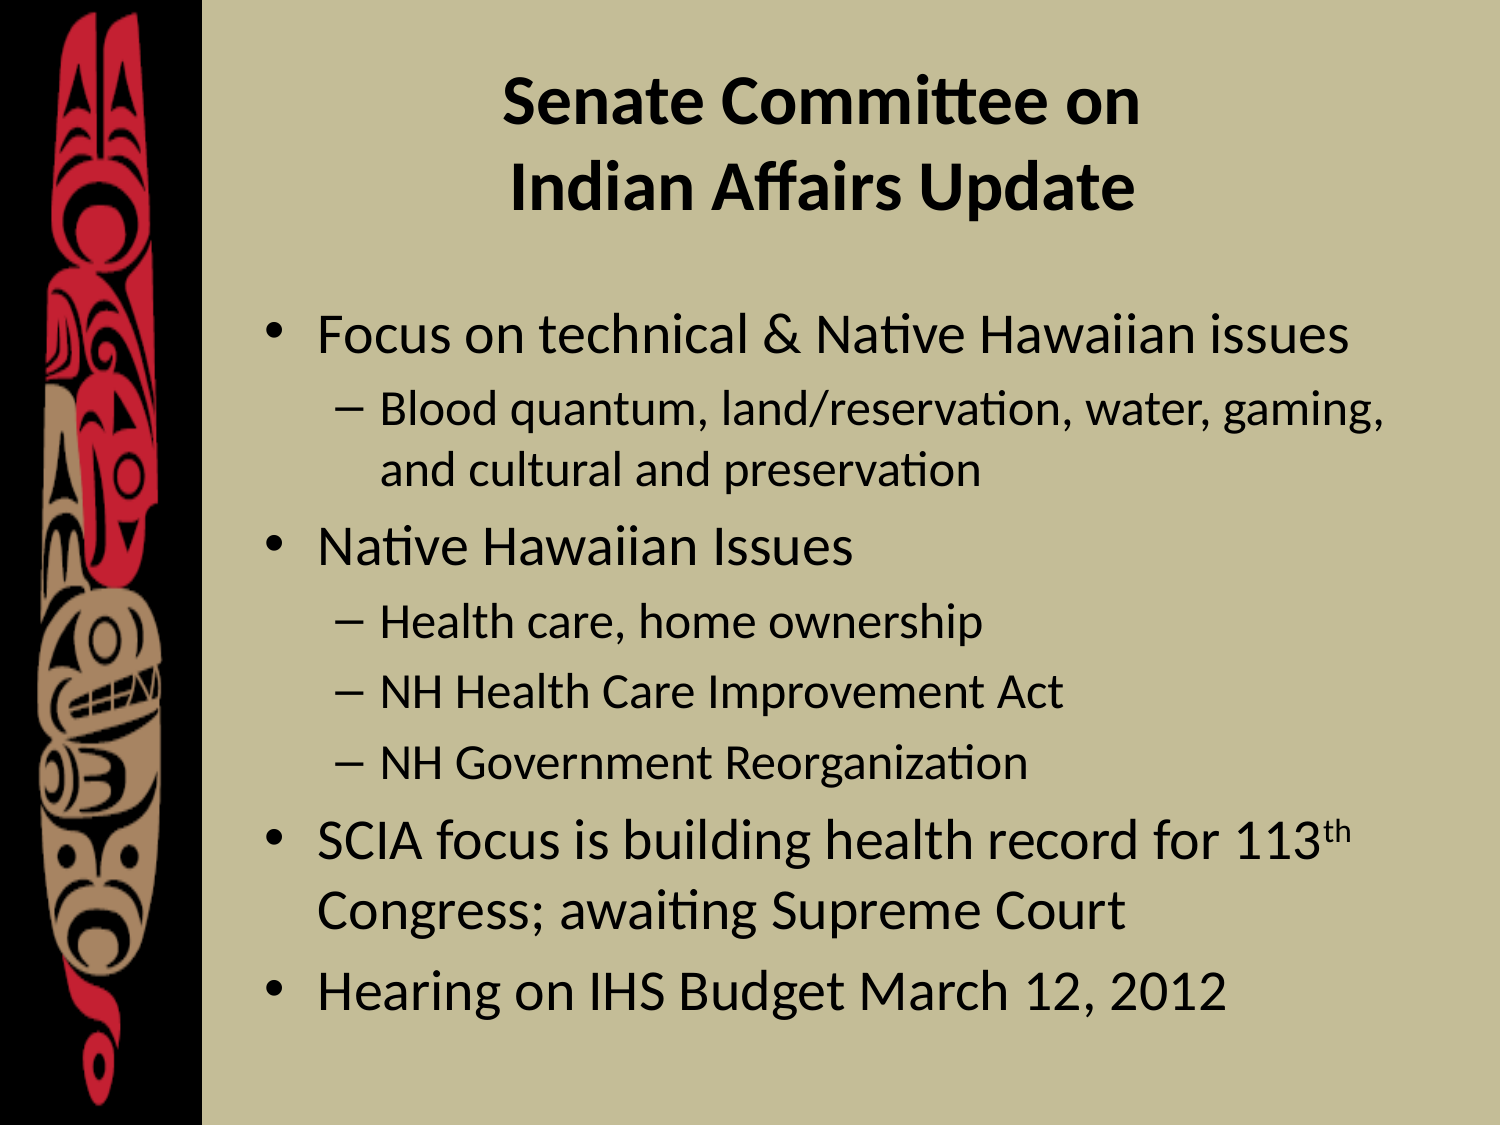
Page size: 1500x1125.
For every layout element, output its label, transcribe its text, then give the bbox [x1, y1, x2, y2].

list Focus on technical & Native Hawaiian issues Blood quantum, land/reservation, water, gaming, and cultural and preservation Native Hawaiian Issues Health care, home ownership NH Health Care Improvement Act NH Government Reorganization SCIA focus is building health record for 113th Congress; awaiting Supreme Court Hearing on IHS Budget March 12, 2012 [249, 287, 1425, 1030]
title Senate Committee on Indian Affairs Update [237, 45, 1425, 233]
picture [0, 0, 202, 1125]
